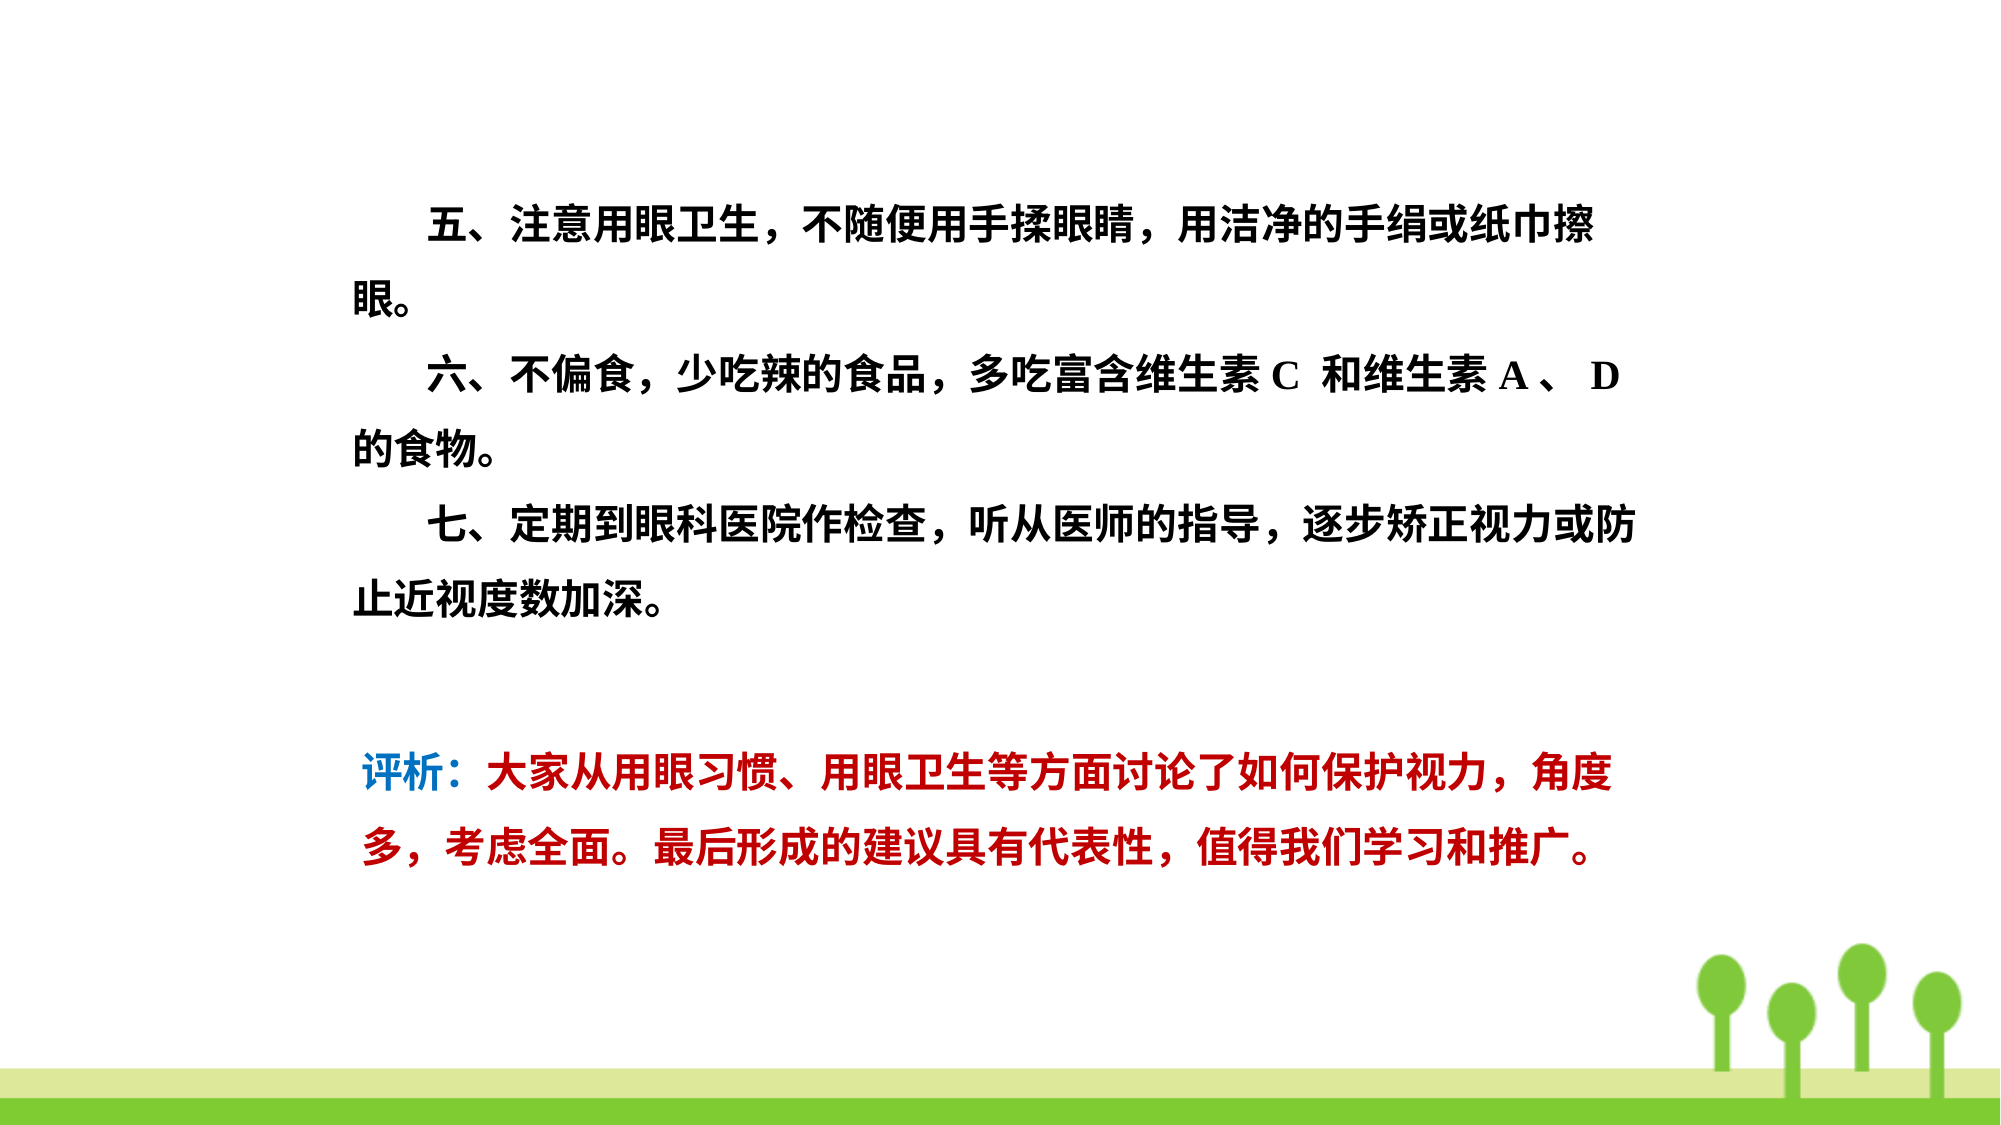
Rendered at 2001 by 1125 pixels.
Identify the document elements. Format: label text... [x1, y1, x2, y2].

text_box 评析：大家从用眼习惯、用眼卫生等方面讨论了如何保护视力，角度多，考虑全面。最后形成的建议具有代表性，值得我们学习和推广。 [346, 713, 1658, 879]
text_box 五、注意用眼卫生，不随便用手揉眼睛，用洁净的手绢或纸巾擦眼。 六、不偏食，少吃辣的食品，多吃富含维生素C 和维生素A、D 的食物。 七、定期到眼科医院作检查，听从医师的指导，逐步矫正视力或防止近视度数加深。 [337, 165, 1674, 631]
picture [0, 0, 2001, 1125]
